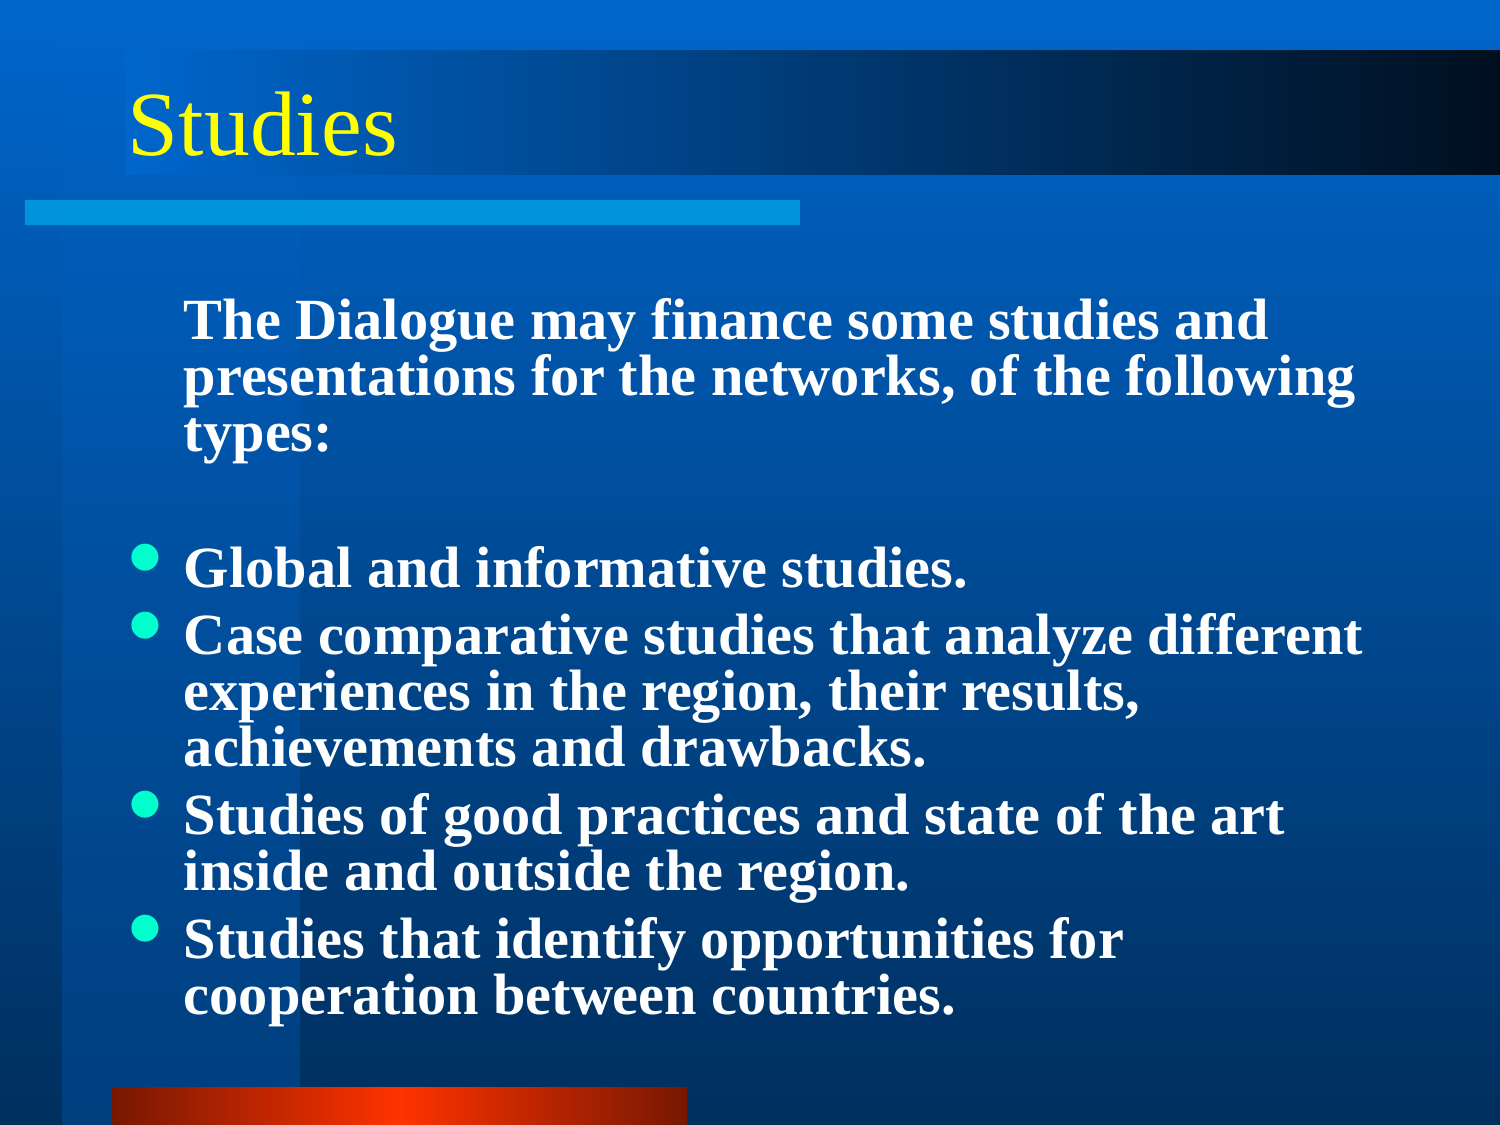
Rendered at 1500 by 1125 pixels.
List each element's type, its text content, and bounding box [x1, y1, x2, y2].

title Studies [112, 24, 1388, 213]
list The Dialogue may finance some studies and presentations for the networks, of the following types: Global and informative studies. Case comparative studies that analyze different experiences in the region, their results, achievements and drawbacks. Studies of good practices and state of the art inside and outside the region. Studies that identify opportunities for cooperation between countries. [112, 287, 1388, 963]
